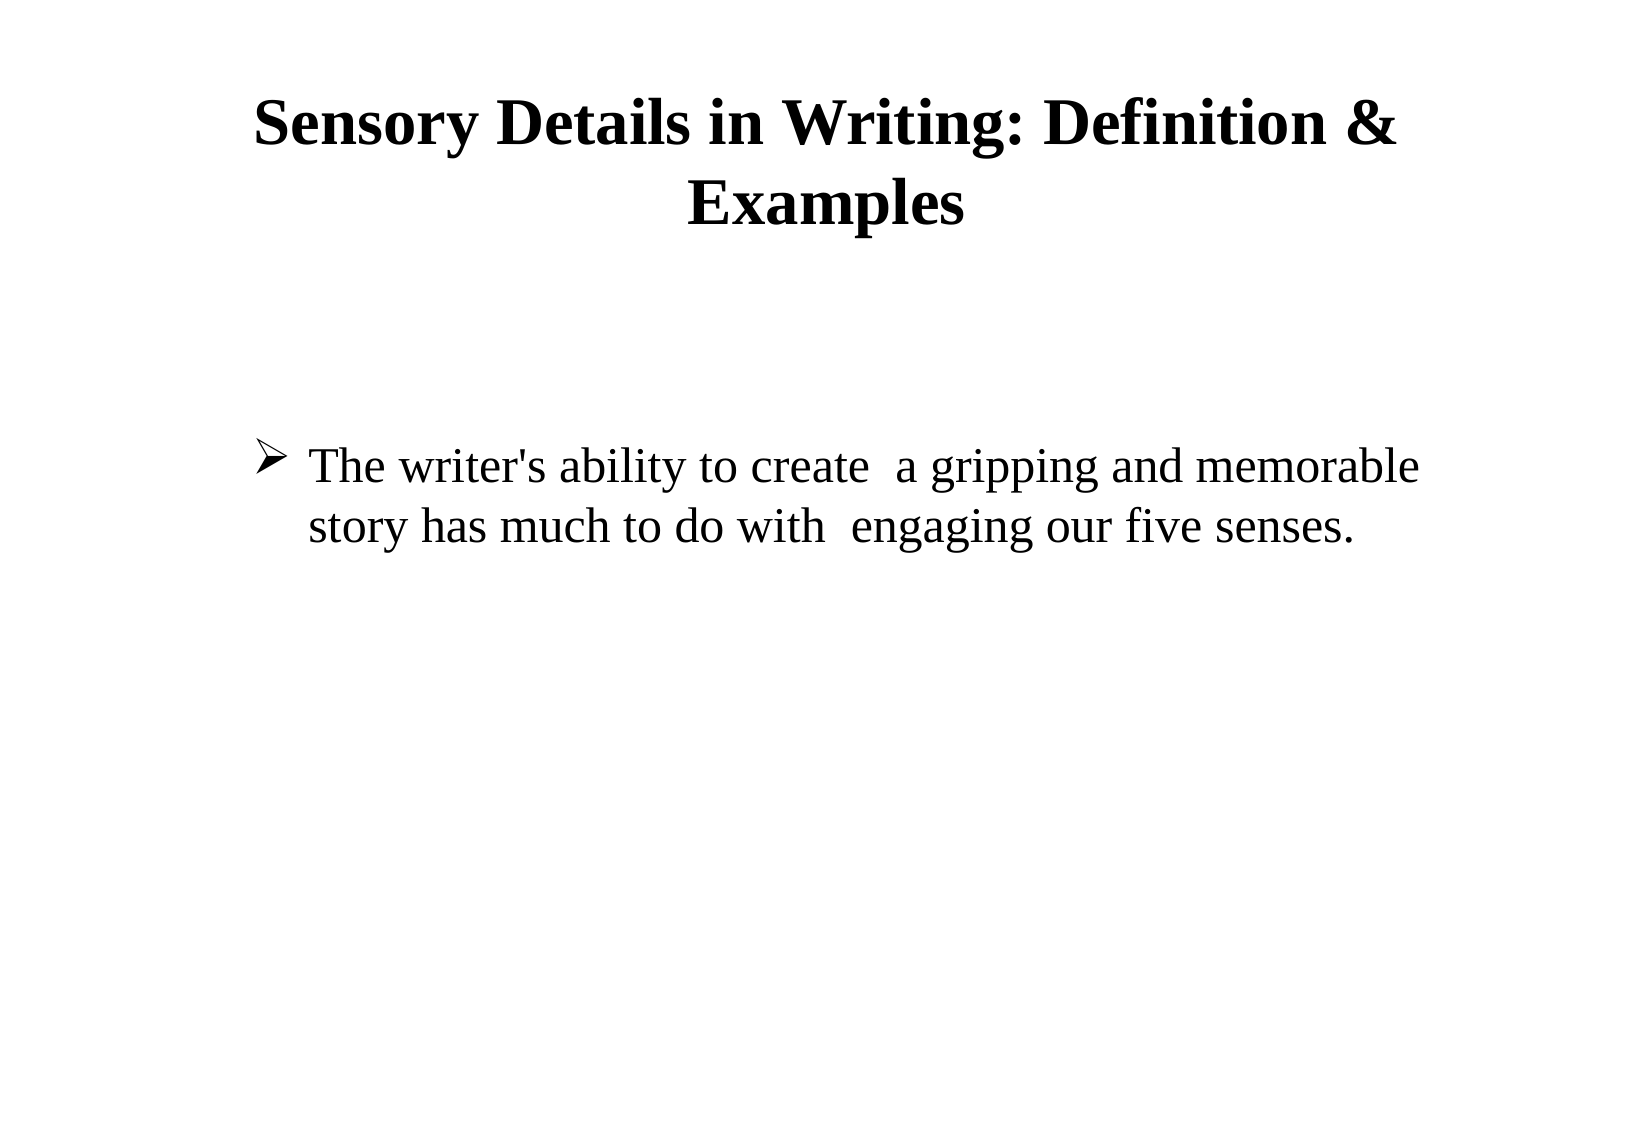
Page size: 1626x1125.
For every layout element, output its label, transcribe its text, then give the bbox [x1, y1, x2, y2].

text_box The writer's ability to create a gripping and memorable story has much to do with engaging our five senses. [249, 430, 1452, 553]
title Sensory Details in Writing: Definition & Examples [201, 61, 1450, 252]
